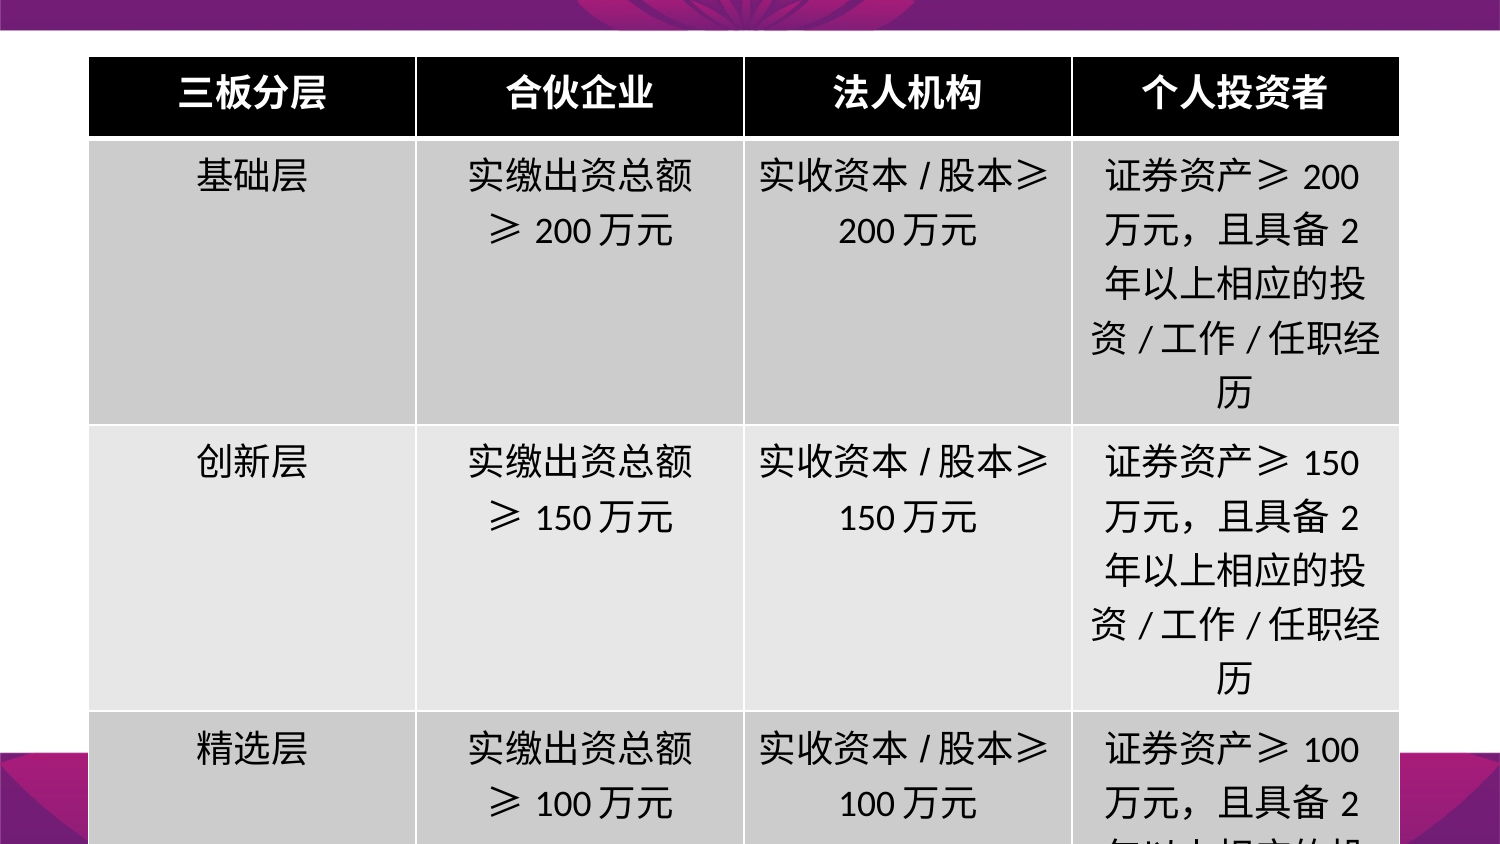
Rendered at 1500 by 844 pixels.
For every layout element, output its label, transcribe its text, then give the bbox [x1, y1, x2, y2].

picture [0, 0, 1500, 844]
table_cell 实缴出资总额≥150万元 [417, 426, 743, 710]
table_header 法人机构 [745, 57, 1071, 136]
table_cell 创新层 [89, 426, 415, 710]
table_cell 证券资产≥200万元，且具备2年以上相应的投资/工作/任职经历 [1073, 141, 1399, 424]
table_cell 实收资本/股本≥200万元 [745, 141, 1071, 424]
table_cell 实收资本/股本≥150万元 [745, 426, 1071, 710]
table_header 三板分层 [89, 57, 415, 136]
table_cell 证券资产≥100万元，且具备2年以上相应的投资/工作/任职经历 [1073, 712, 1399, 844]
table_header 合伙企业 [417, 57, 743, 136]
table_header 个人投资者 [1073, 57, 1399, 136]
table_cell 证券资产≥150万元，且具备2年以上相应的投资/工作/任职经历 [1073, 426, 1399, 710]
table_cell 精选层 [89, 712, 415, 844]
table_cell 实缴出资总额≥100万元 [417, 712, 743, 844]
table_cell 实缴出资总额≥200万元 [417, 141, 743, 424]
table_cell 基础层 [89, 141, 415, 424]
table_cell 实收资本/股本≥100万元 [745, 712, 1071, 844]
